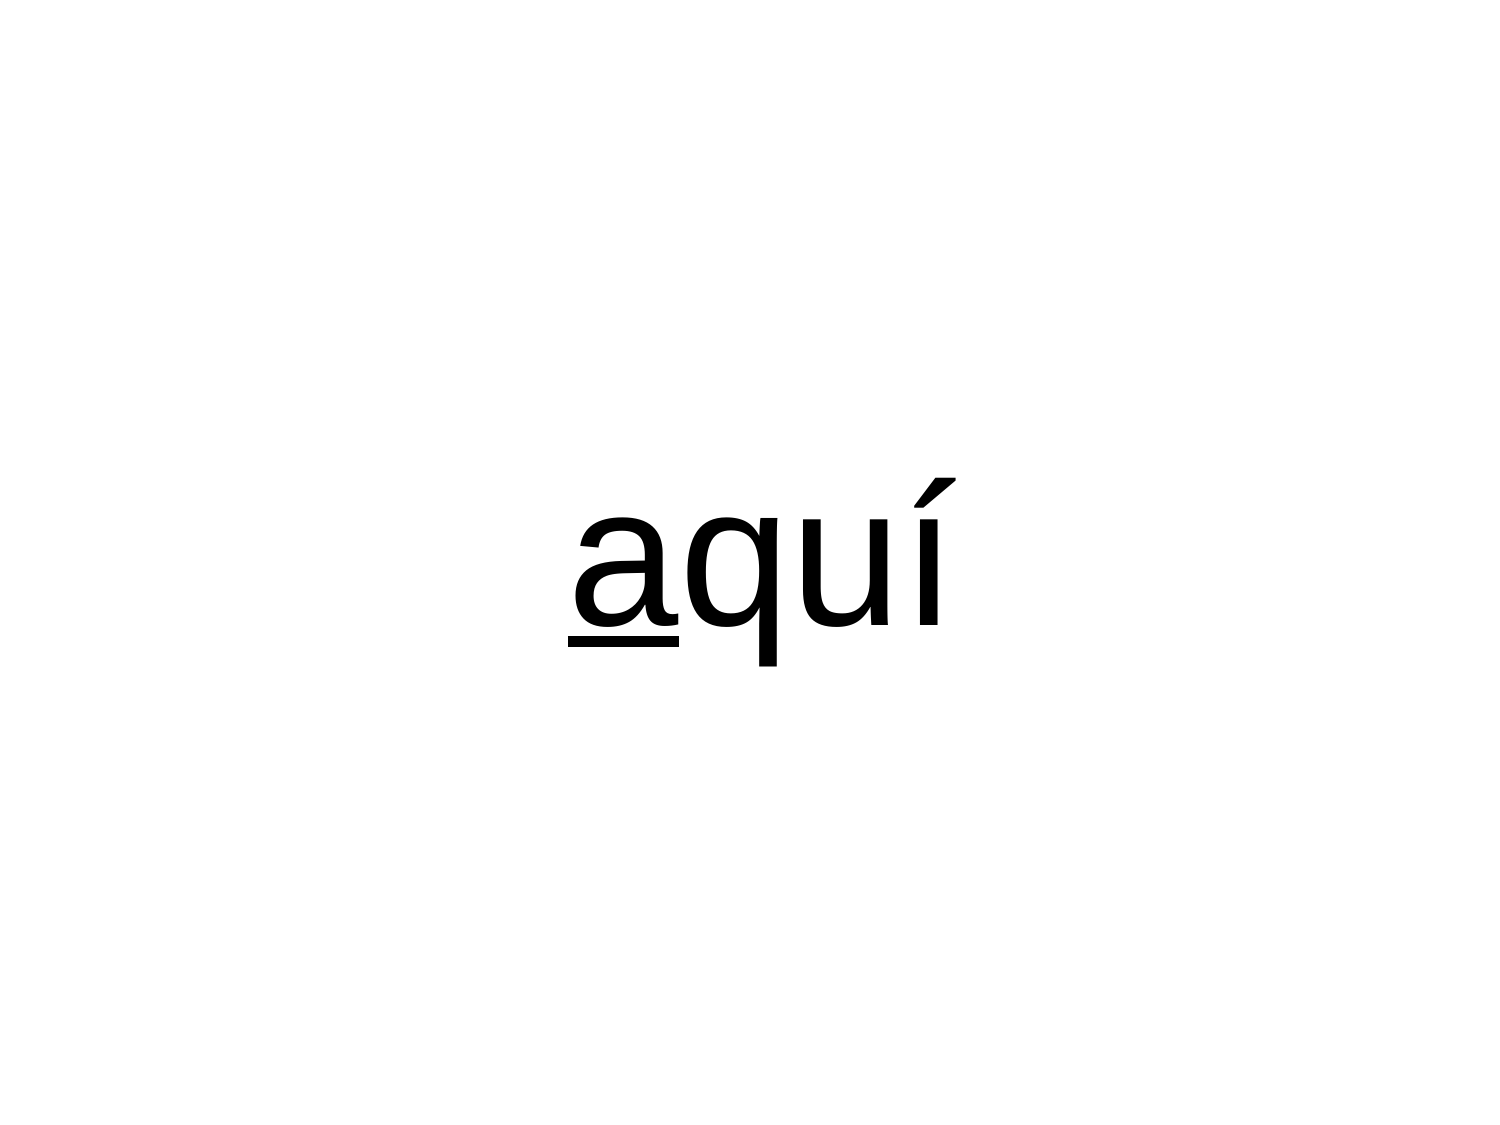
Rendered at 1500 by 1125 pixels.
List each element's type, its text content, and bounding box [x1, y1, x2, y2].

title aquí [125, 425, 1400, 667]
